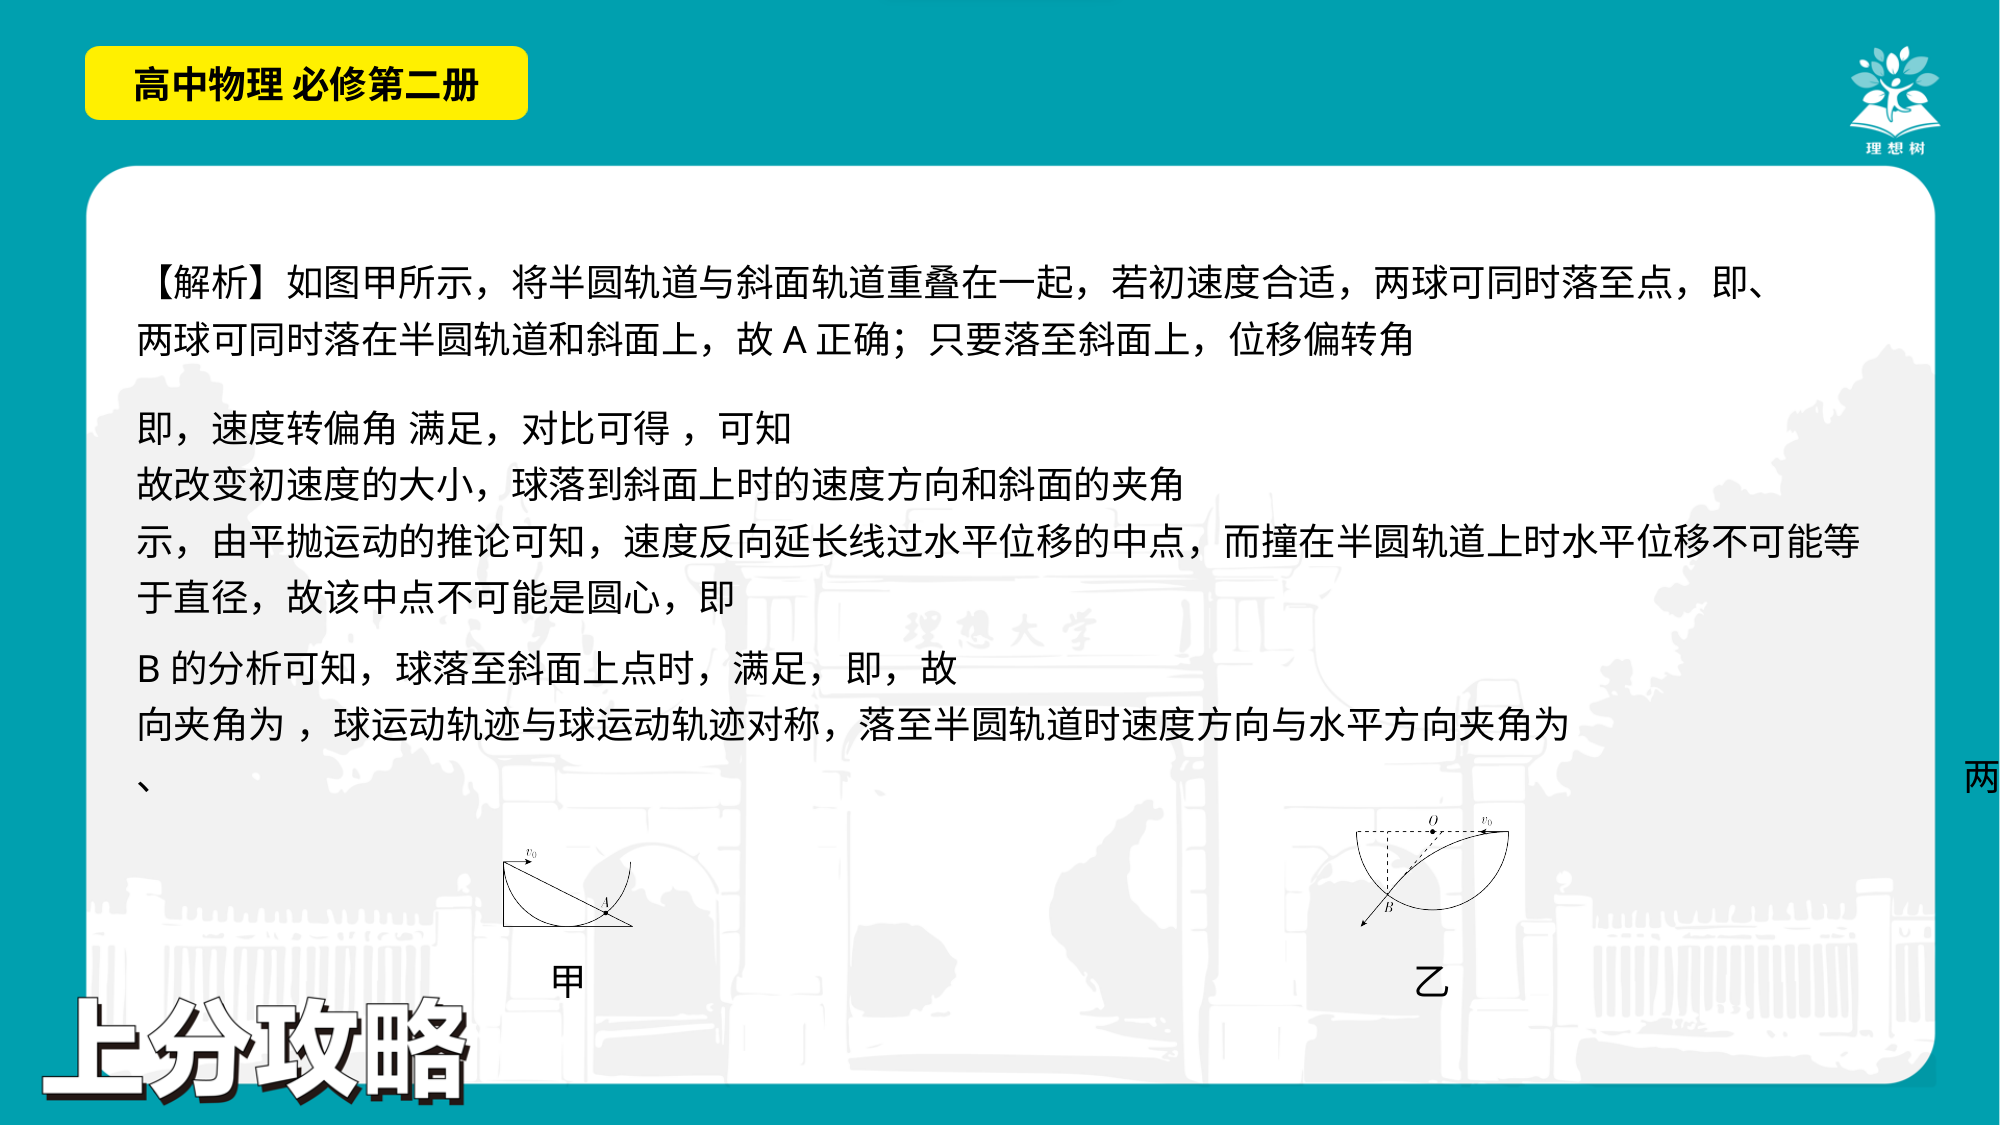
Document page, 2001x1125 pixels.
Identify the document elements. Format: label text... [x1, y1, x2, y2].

text_box 乙 [1409, 947, 1456, 999]
text_box 甲 [545, 947, 592, 999]
picture [0, 0, 2000, 1125]
